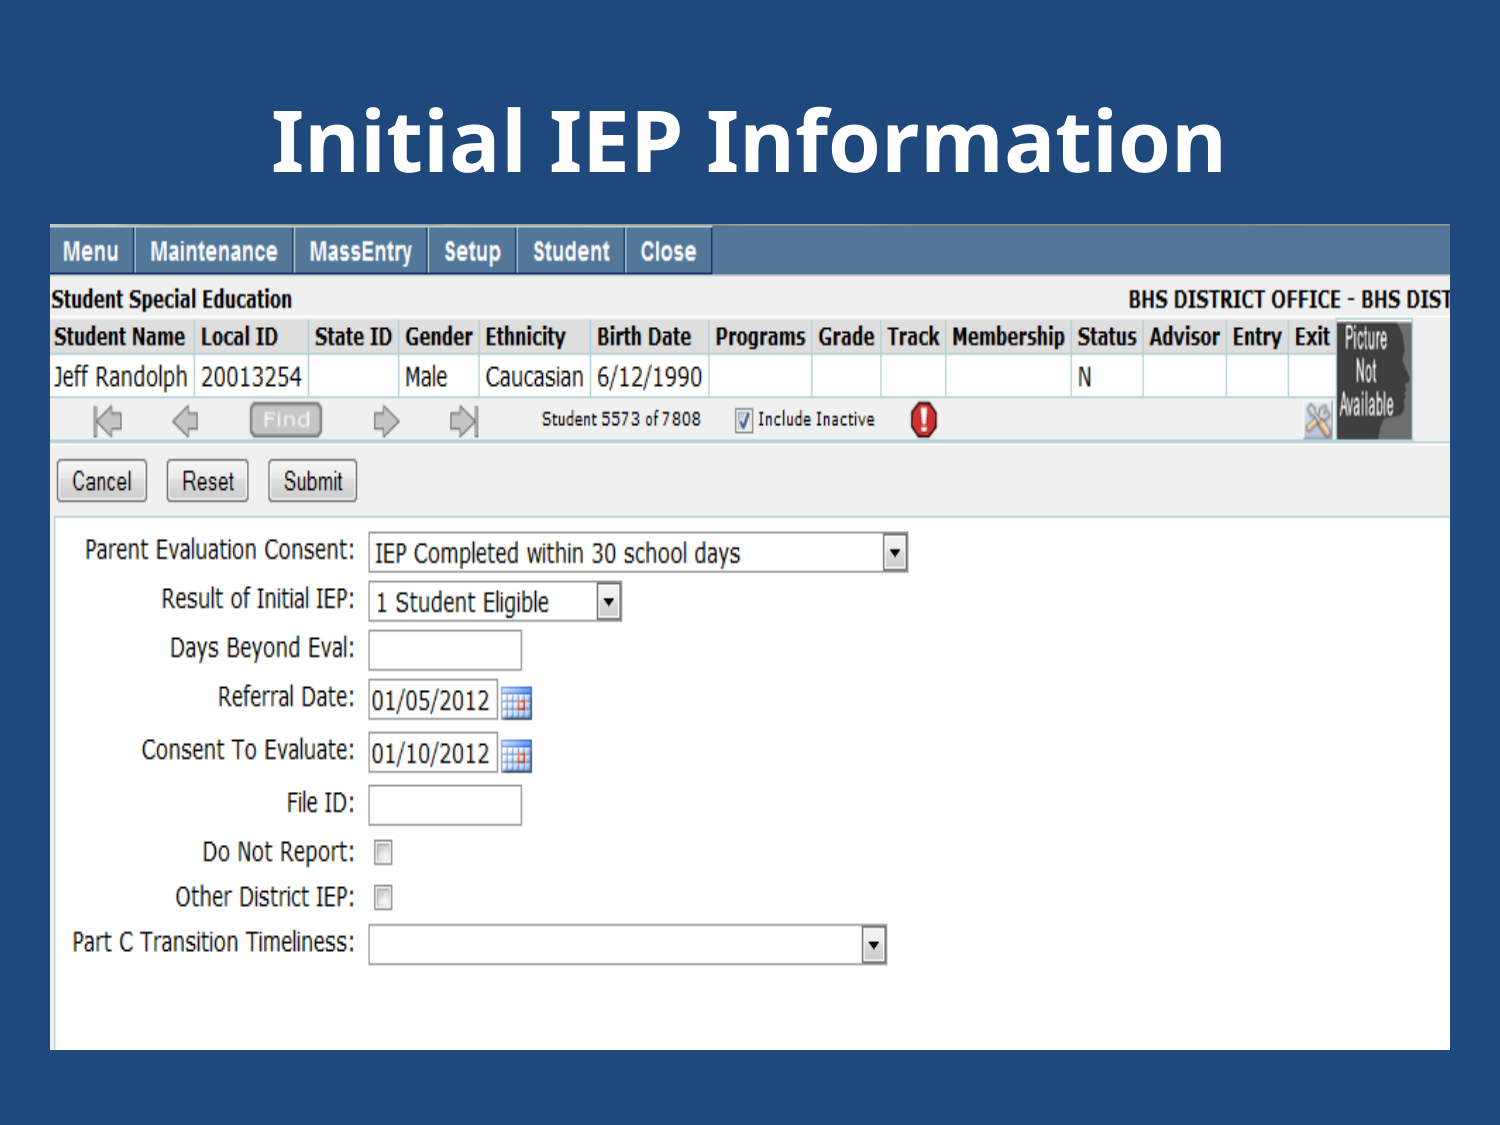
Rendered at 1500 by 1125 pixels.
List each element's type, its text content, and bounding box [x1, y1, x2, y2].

picture [49, 224, 1451, 1051]
title Initial IEP Information [75, 45, 1425, 224]
